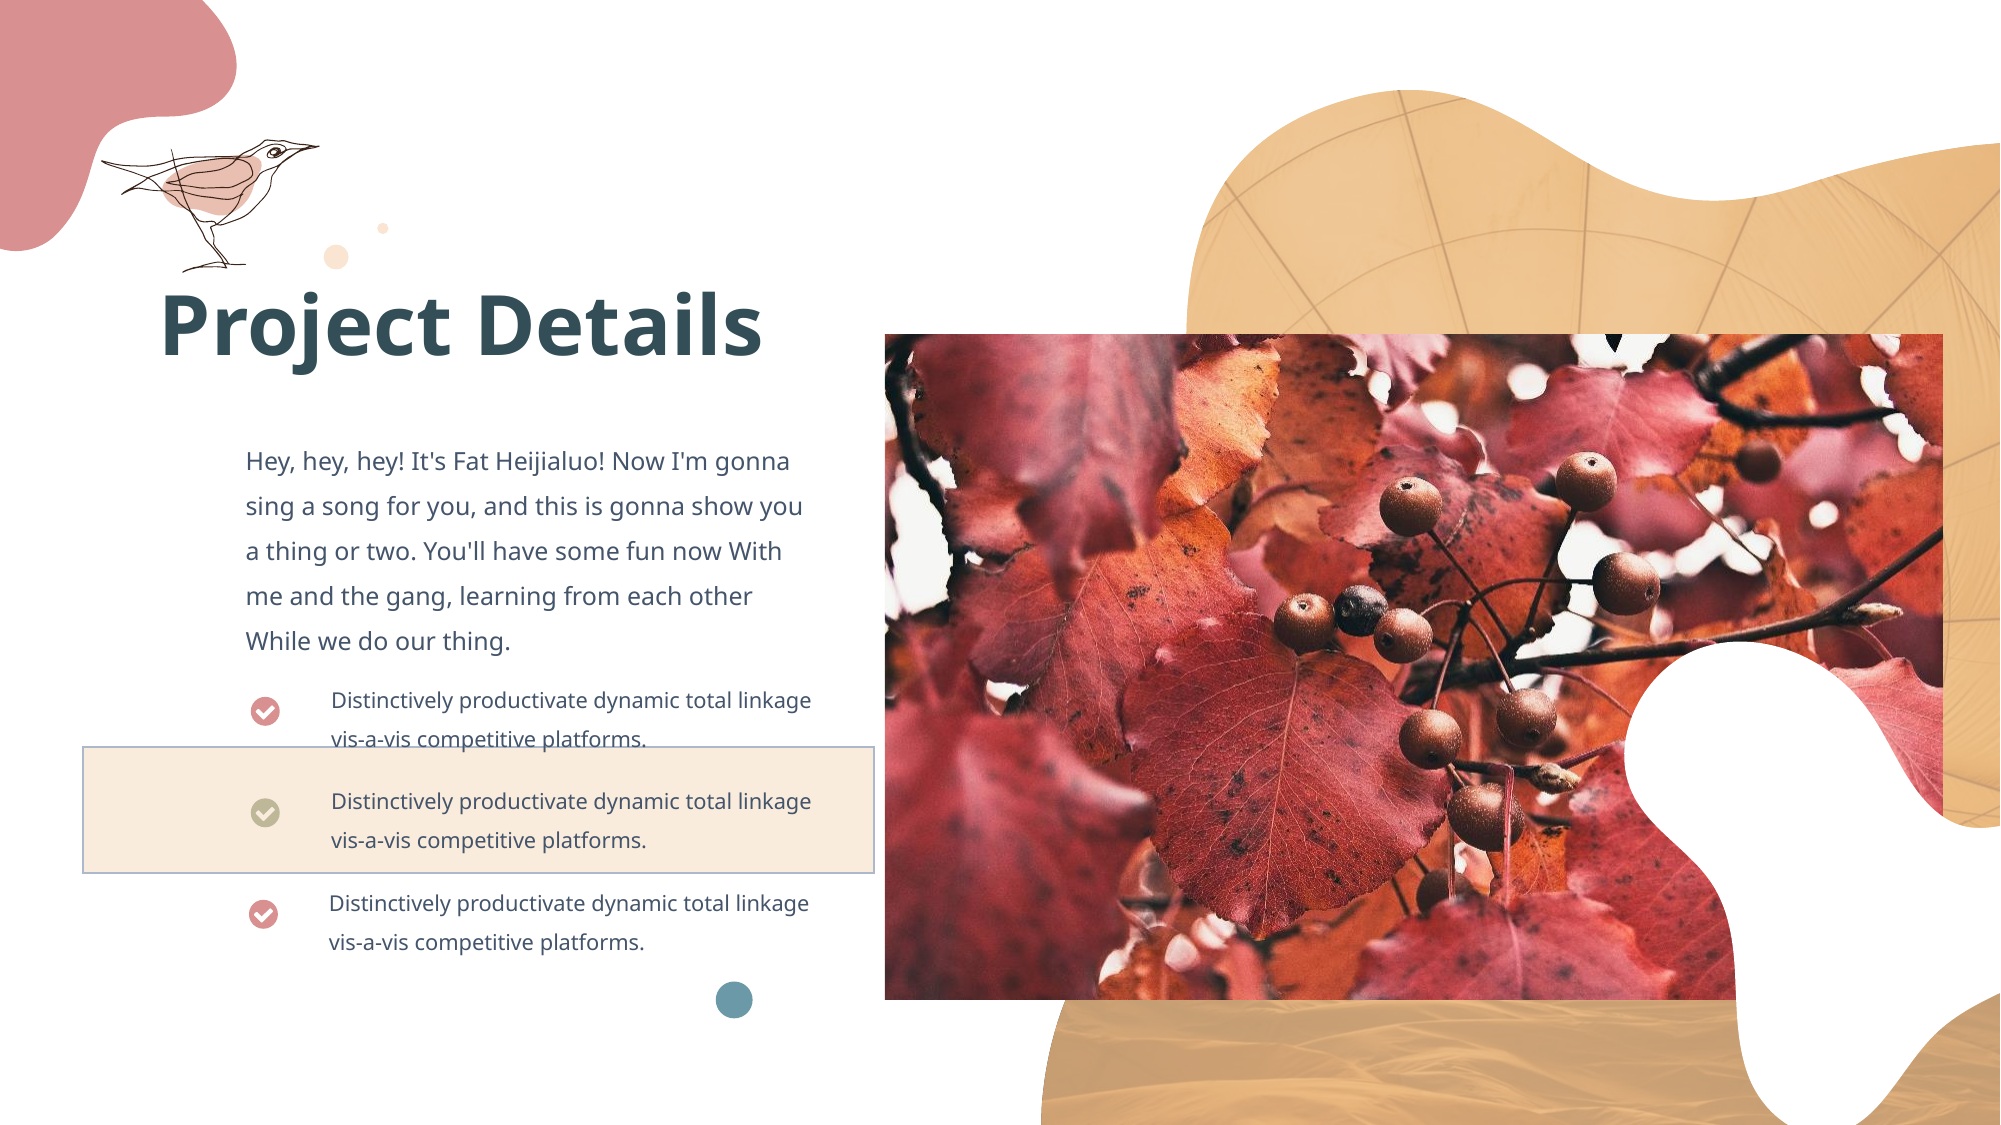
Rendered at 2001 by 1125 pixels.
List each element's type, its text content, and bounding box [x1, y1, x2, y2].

text_box Distinctively productivate dynamic total linkage vis-a-vis competitive platforms. [316, 665, 849, 760]
text_box [715, 981, 753, 1019]
text_box [250, 798, 280, 828]
picture [100, 139, 320, 273]
text_box [884, 333, 1041, 1001]
text_box [0, 0, 237, 252]
text_box Hey, hey, hey! It's Fat Heijialuo! Now I'm gonna sing a song for you, and this is gonna show you a thing or two. You'll have some fun now With me and the gang, learning from each other While we do our thing. [230, 423, 824, 663]
text_box [82, 746, 875, 874]
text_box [323, 222, 388, 270]
text_box Distinctively productivate dynamic total linkage vis-a-vis competitive platforms. [316, 767, 849, 861]
text_box Distinctively productivate dynamic total linkage vis-a-vis competitive platforms. [314, 868, 847, 963]
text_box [1733, 395, 1880, 456]
text_box [250, 696, 280, 726]
text_box Project Details [144, 244, 818, 380]
picture [1041, 90, 2000, 1125]
text_box [248, 899, 278, 929]
